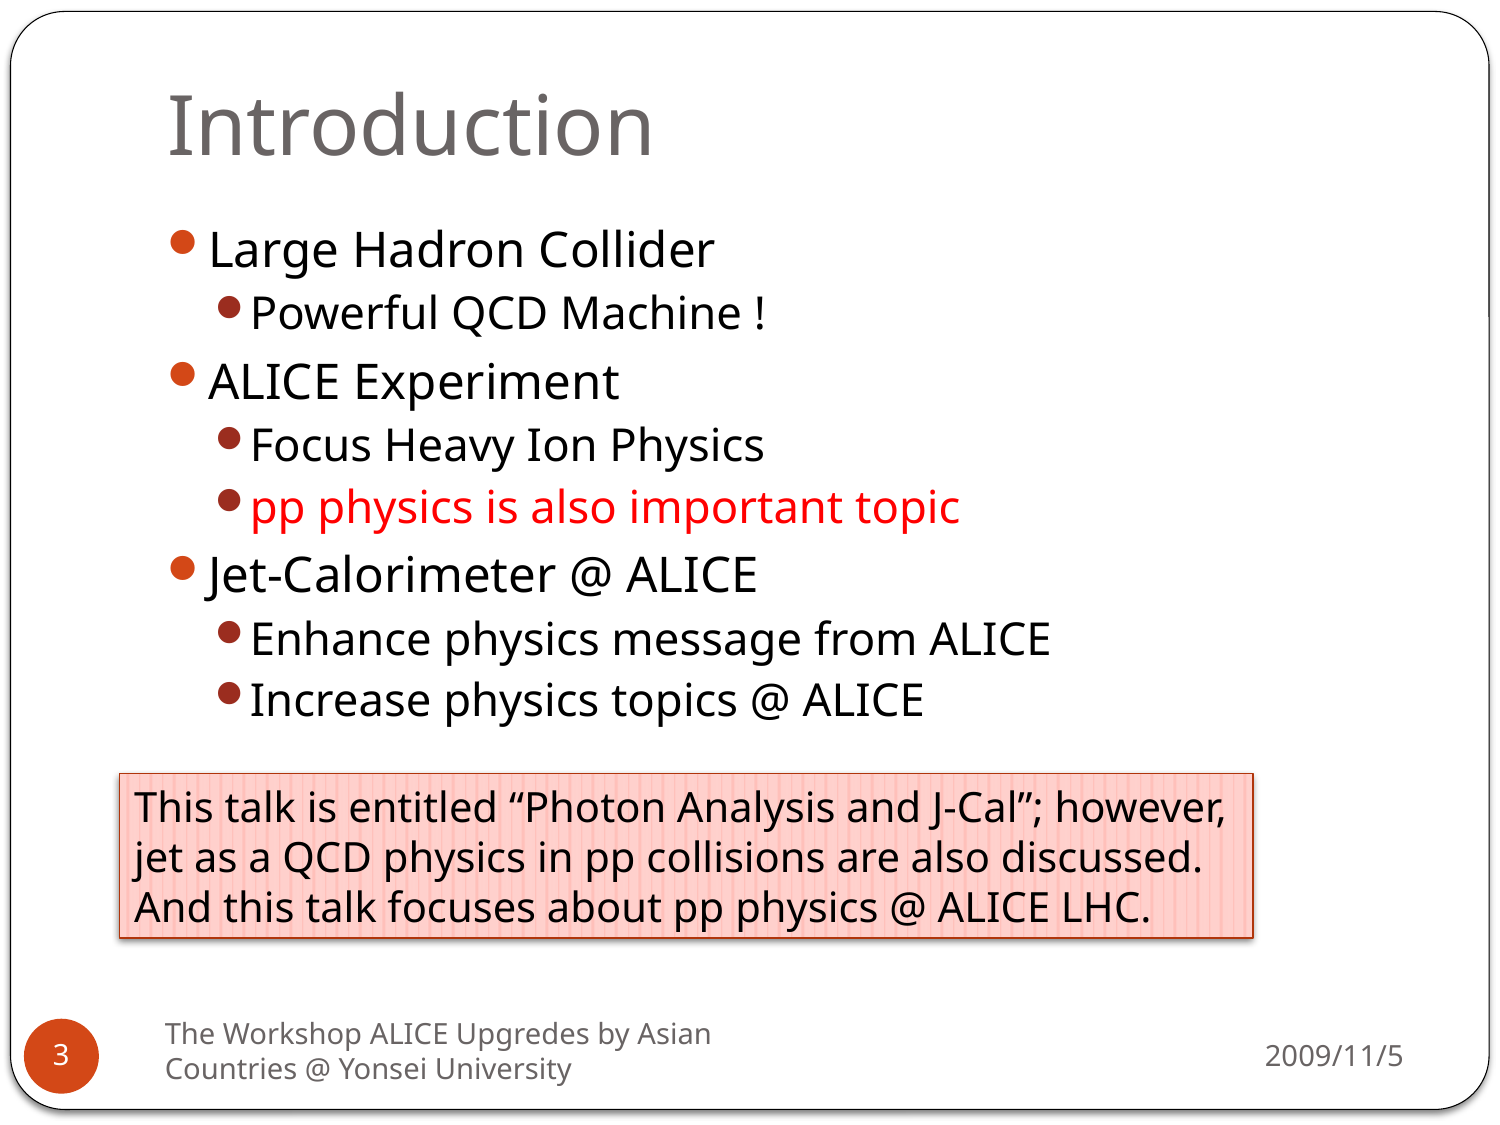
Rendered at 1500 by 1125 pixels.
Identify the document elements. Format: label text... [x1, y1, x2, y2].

slide_number 3 [23, 1018, 99, 1094]
text_box This talk is entitled “Photon Analysis and J-Cal”; however, jet as a QCD physics in pp collisions are also discussed. And this talk focuses about pp physics @ ALICE LHC. [119, 773, 1254, 939]
footer The Workshop ALICE Upgredes by Asian Countries @ Yonsei University [150, 1012, 800, 1088]
title Introduction [152, 0, 1428, 188]
list Large Hadron Collider Powerful QCD Machine ! ALICE Experiment Focus Heavy Ion Physics pp physics is also important topic Jet-Calorimeter @ ALICE Enhance physics message from ALICE Increase physics topics @ ALICE [152, 210, 1428, 739]
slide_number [1012, 1015, 1419, 1094]
